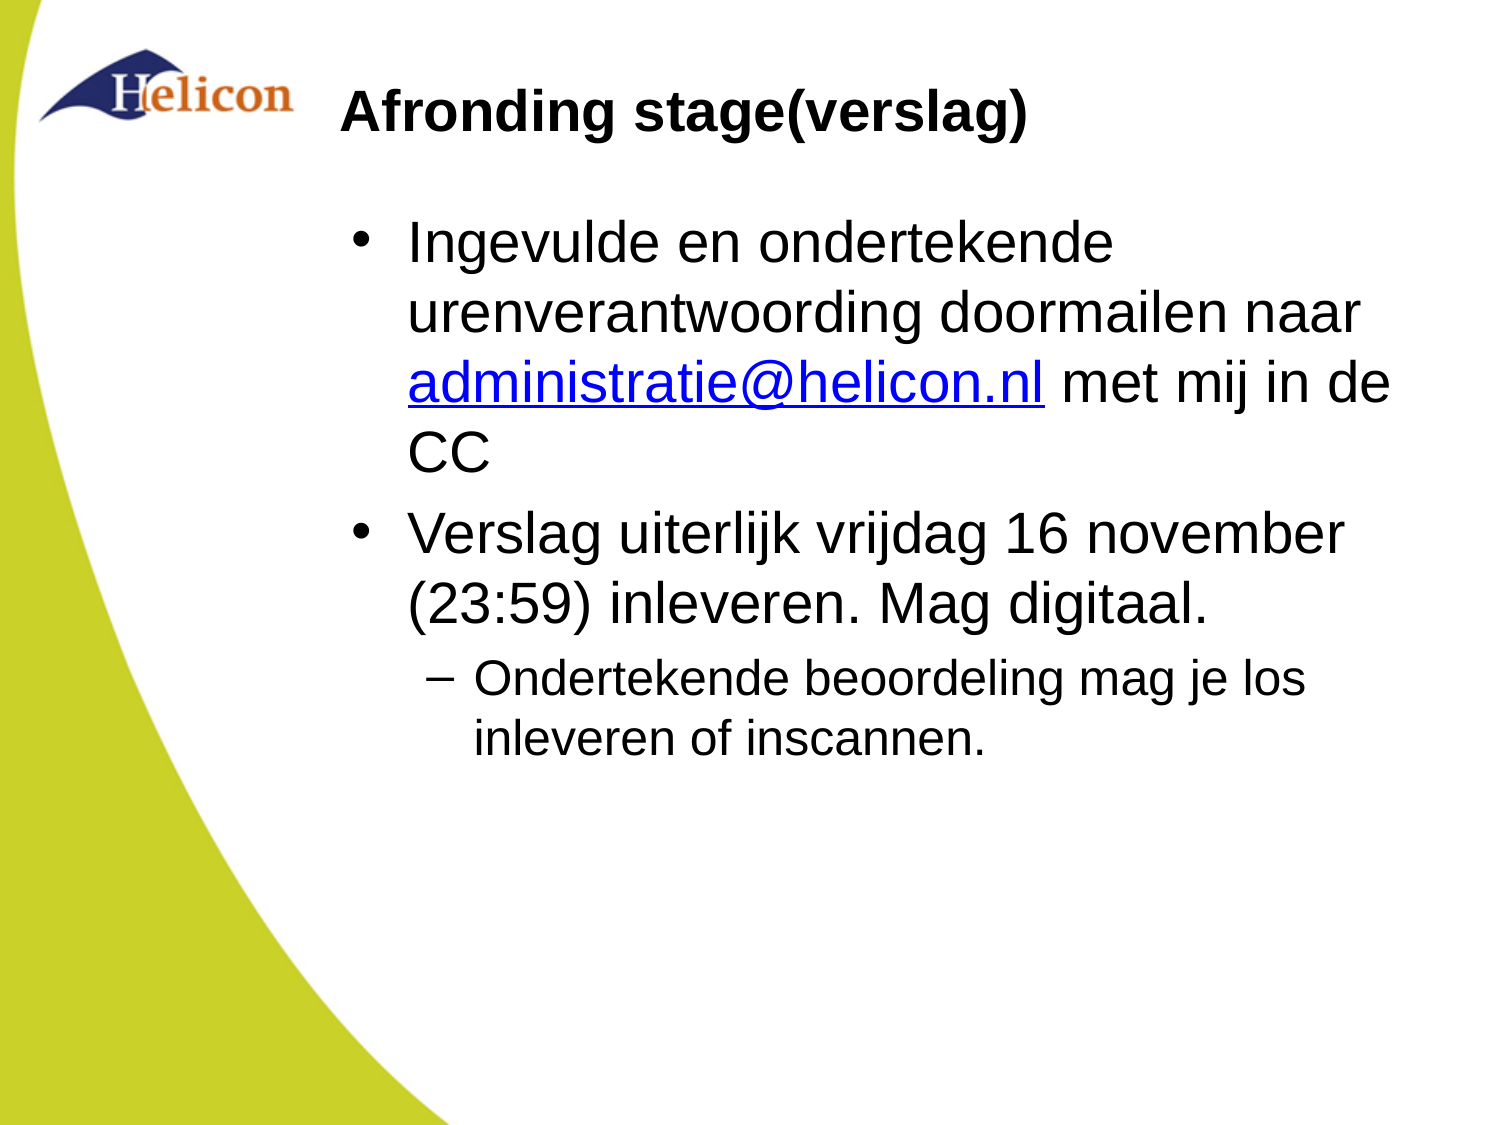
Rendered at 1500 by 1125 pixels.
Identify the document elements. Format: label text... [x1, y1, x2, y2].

list Ingevulde en ondertekende urenverantwoording doormailen naar administratie@helicon.nl met mij in de CC Verslag uiterlijk vrijdag 16 november (23:59) inleveren. Mag digitaal. Ondertekende beoordeling mag je los inleveren of inscannen. [336, 196, 1425, 1005]
picture [0, 0, 1500, 1125]
title Afronding stage(verslag) [324, 54, 1415, 161]
